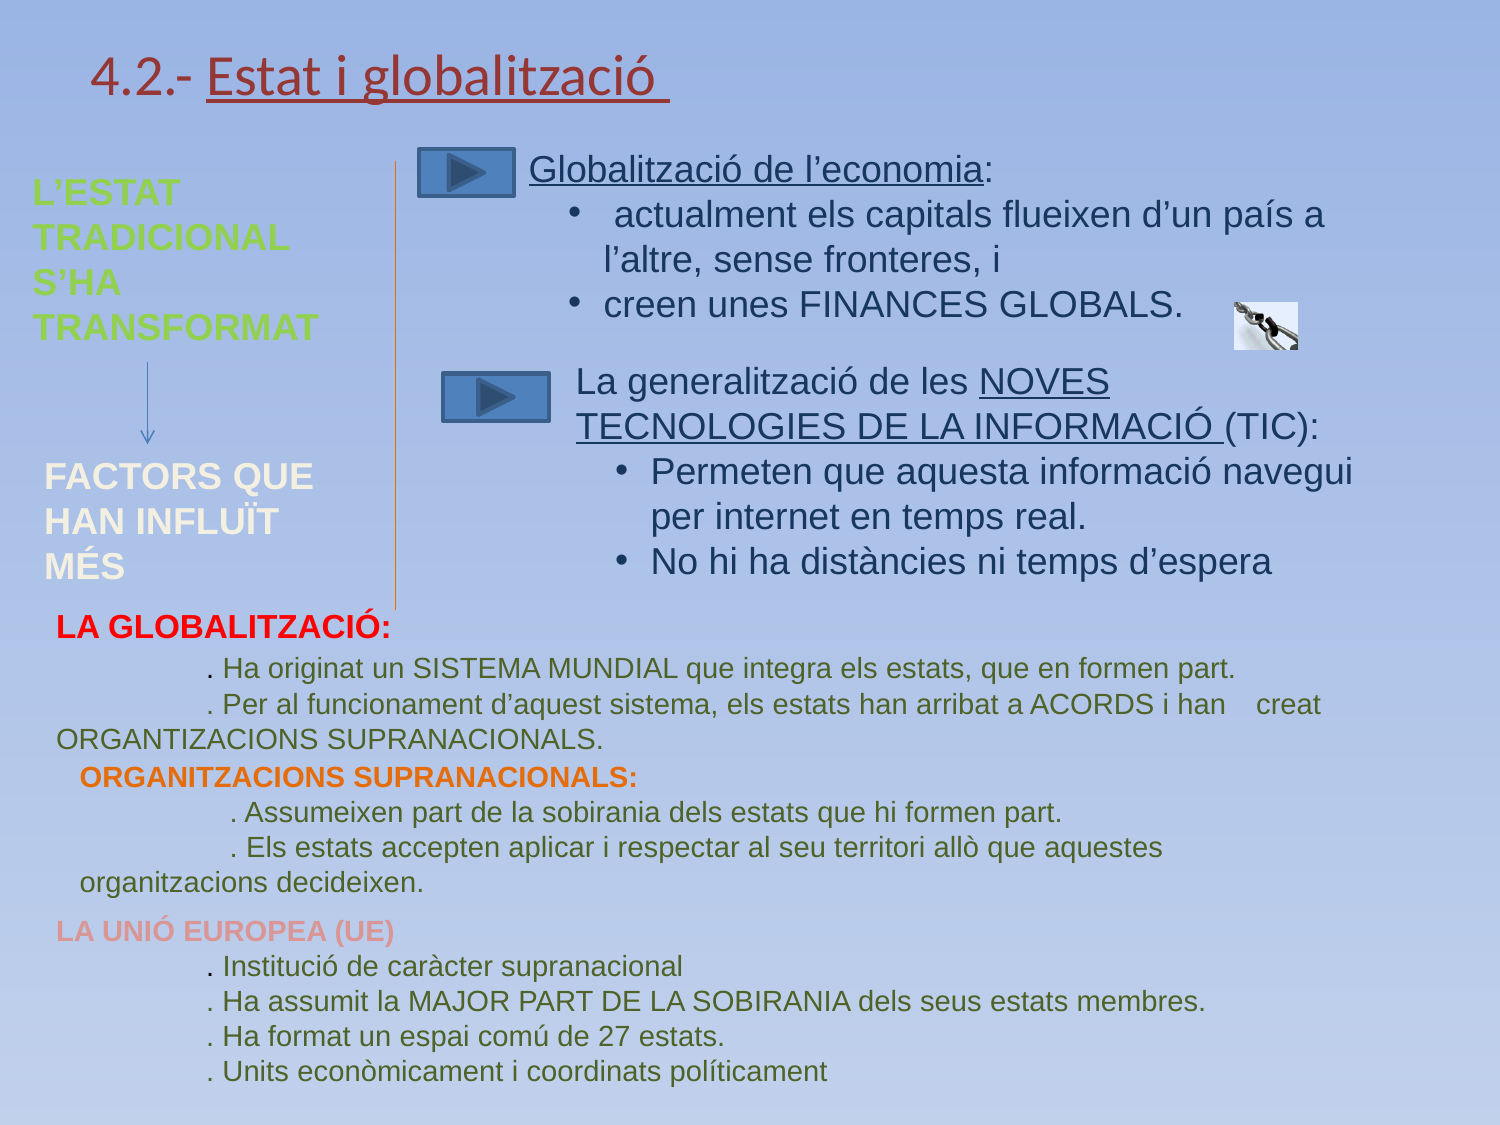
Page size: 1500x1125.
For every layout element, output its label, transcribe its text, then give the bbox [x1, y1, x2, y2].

text_box LA GLOBALITZACIÓ: . Ha originat un SISTEMA MUNDIAL que integra els estats, que en formen part. . Per al funcionament d’aquest sistema, els estats han arribat a ACORDS i han creat ORGANTIZACIONS SUPRANACIONALS. [41, 597, 1459, 763]
picture [1234, 302, 1298, 351]
text_box ORGANITZACIONS SUPRANACIONALS: . Assumeixen part de la sobirania dels estats que hi formen part. . Els estats accepten aplicar i respectar al seu territori allò que aquestes organitzacions decideixen. [64, 751, 1436, 905]
text_box FACTORS QUE HAN INFLUÏT MÉS [29, 444, 372, 595]
text_box La generalització de les NOVES TECNOLOGIES DE LA INFORMACIÓ (TIC): Permeten que aquesta informació navegui per internet en temps real. No hi ha distàncies ni temps d’espera [560, 349, 1388, 590]
title 4.2.- Estat i globalització [74, 18, 1426, 126]
text_box [417, 147, 516, 198]
text_box Globalització de l’economia: actualment els capitals flueixen d’un país a l’altre, sense fronteres, i creen unes FINANCES GLOBALS. [513, 137, 1412, 332]
text_box LA UNIÓ EUROPEA (UE) . Institució de caràcter supranacional . Ha assumit la MAJOR PART DE LA SOBIRANIA dels seus estats membres. . Ha format un espai comú de 27 estats. . Units econòmicament i coordinats políticament [41, 905, 1447, 1095]
text_box L’ESTAT TRADICIONAL S’HA TRANSFORMAT [17, 160, 384, 356]
text_box [441, 371, 551, 423]
